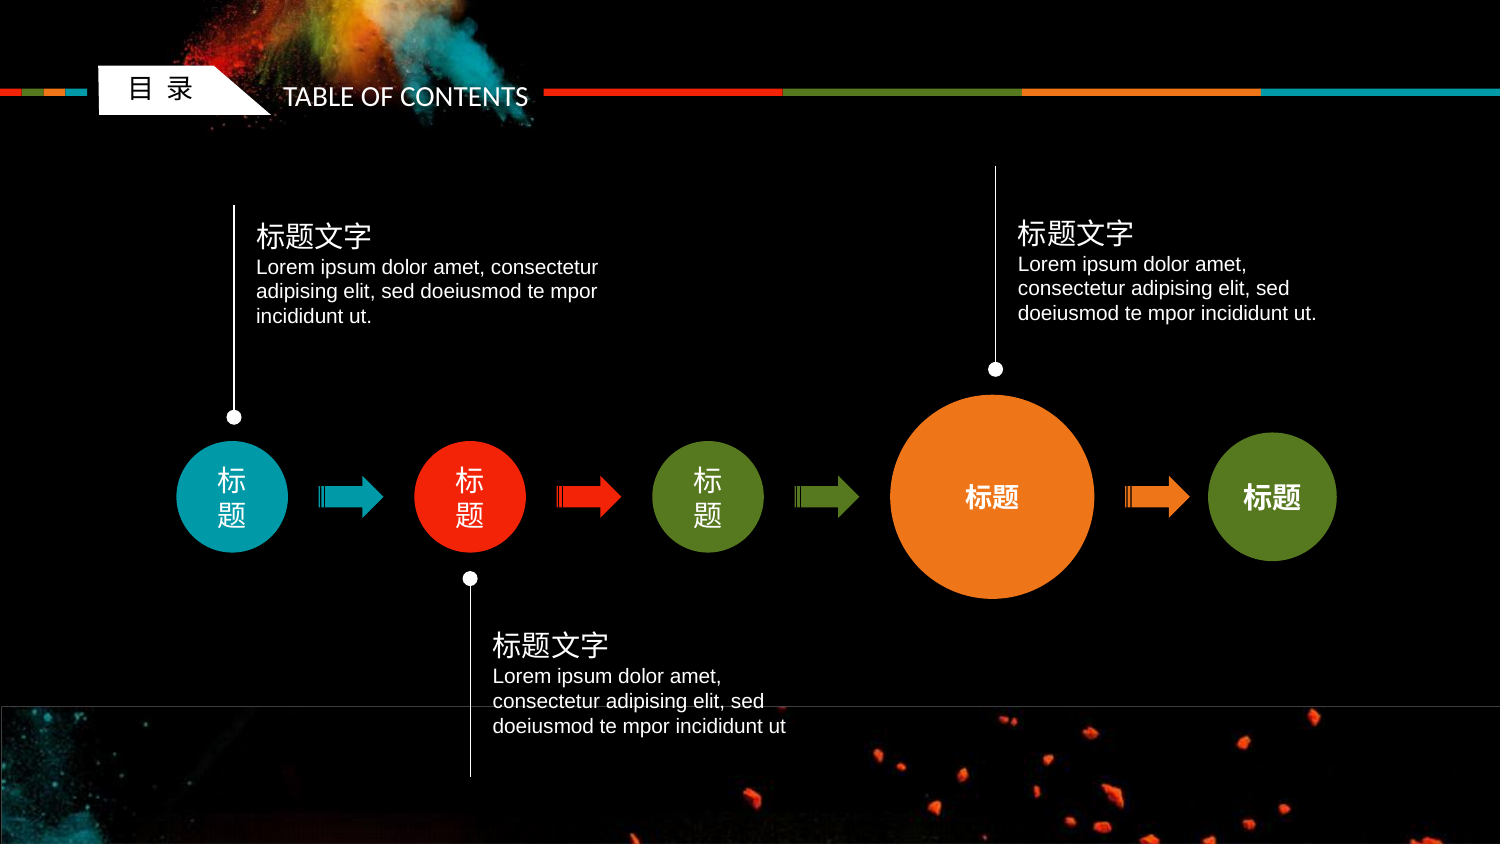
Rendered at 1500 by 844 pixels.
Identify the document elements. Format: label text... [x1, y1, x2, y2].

text_box [556, 473, 623, 521]
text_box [462, 571, 835, 777]
text_box [1124, 473, 1192, 521]
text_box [988, 165, 1337, 377]
text_box [793, 473, 861, 521]
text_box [0, 0, 1500, 203]
text_box [318, 473, 385, 521]
text_box 标题 [651, 439, 765, 554]
text_box 标题 [413, 439, 527, 554]
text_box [226, 204, 622, 425]
text_box 标题 [889, 393, 1096, 600]
picture [1, 706, 1500, 844]
text_box 标题 [175, 439, 289, 554]
text_box 标题 [1207, 431, 1338, 563]
